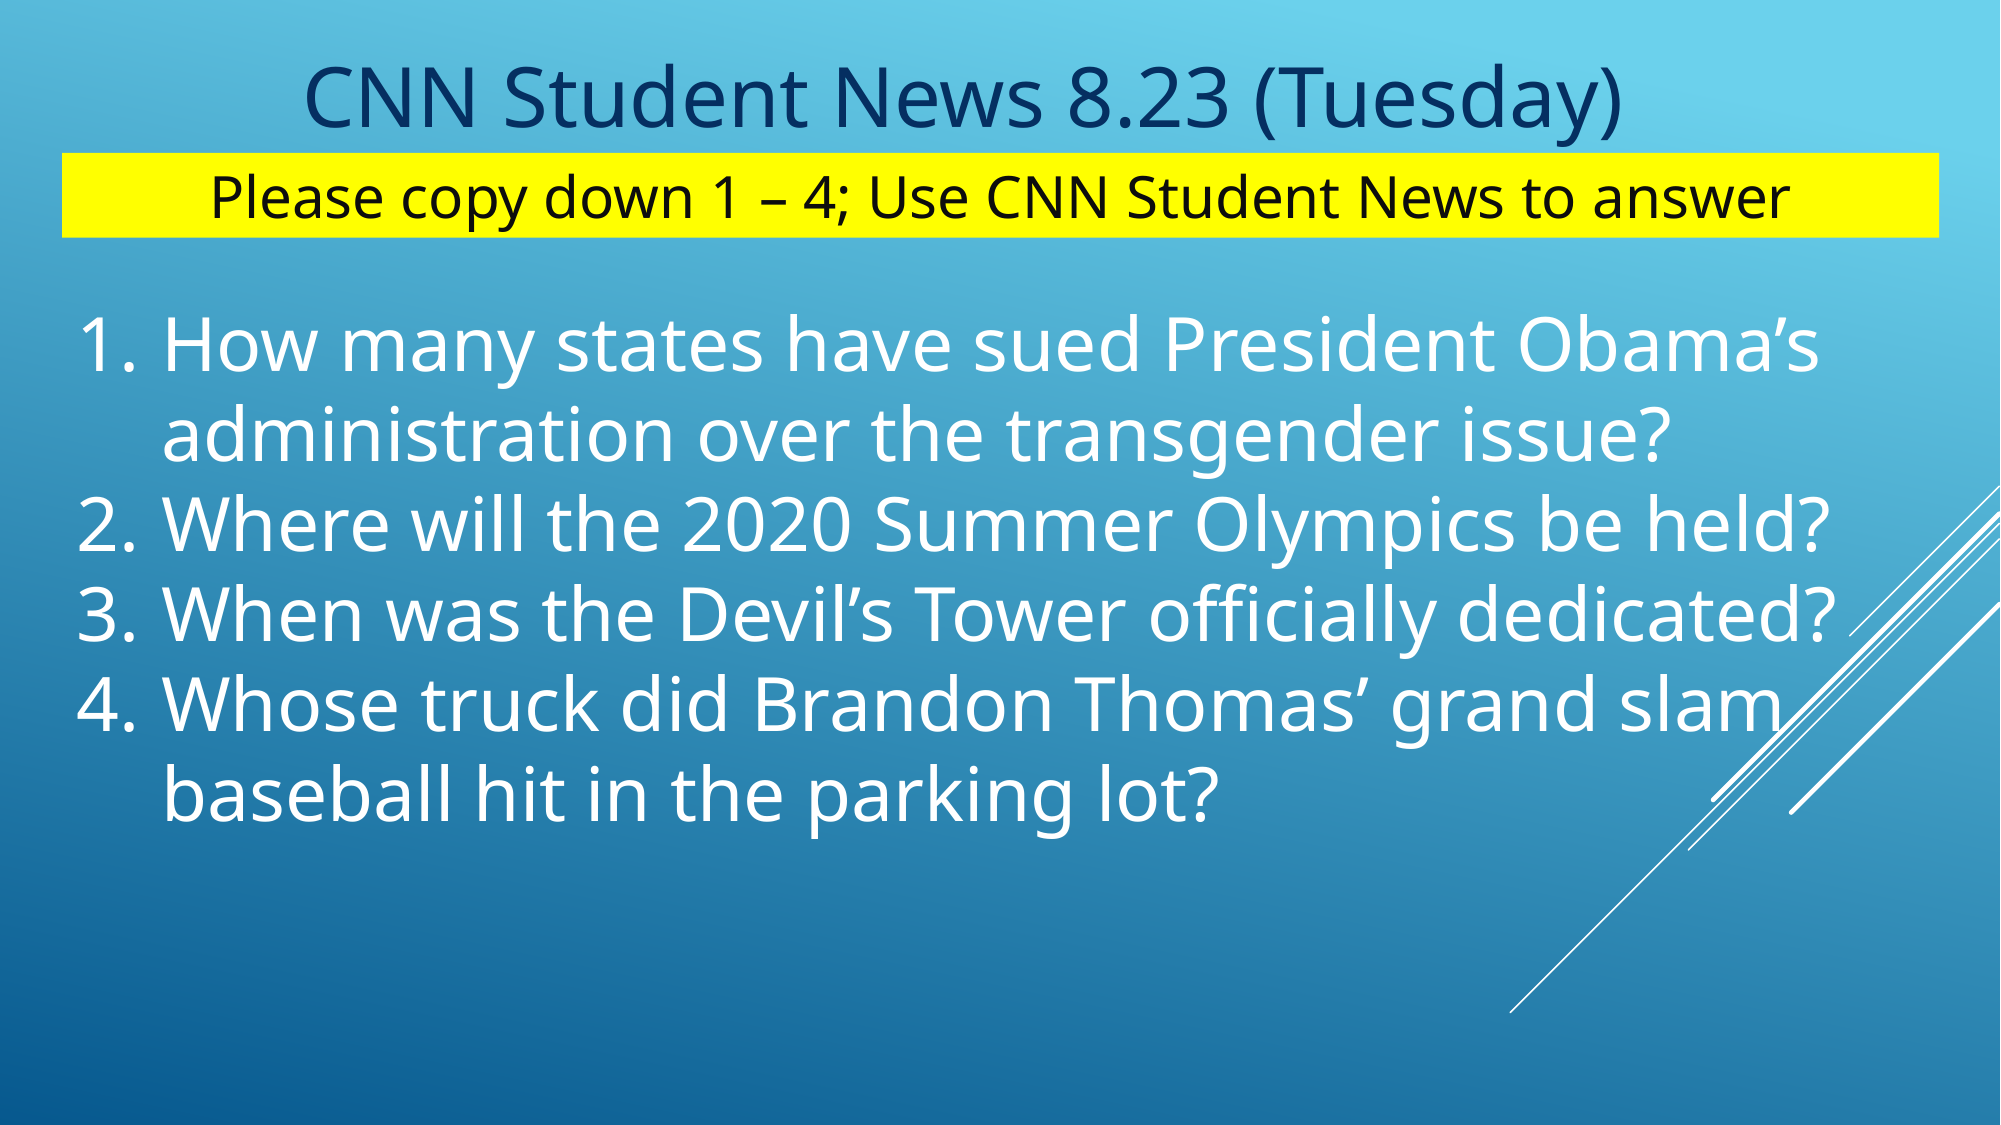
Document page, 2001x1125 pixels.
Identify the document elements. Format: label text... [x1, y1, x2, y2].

text_box CNN Student News 8.23 (Tuesday) [286, 36, 1640, 152]
text_box How many states have sued President Obama’s administration over the transgender issue? Where will the 2020 Summer Olympics be held? When was the Devil’s Tower officially dedicated? Whose truck did Brandon Thomas’ grand slam baseball hit in the parking lot? [62, 288, 1896, 919]
text_box Please copy down 1 – 4; Use CNN Student News to answer [62, 152, 1940, 238]
